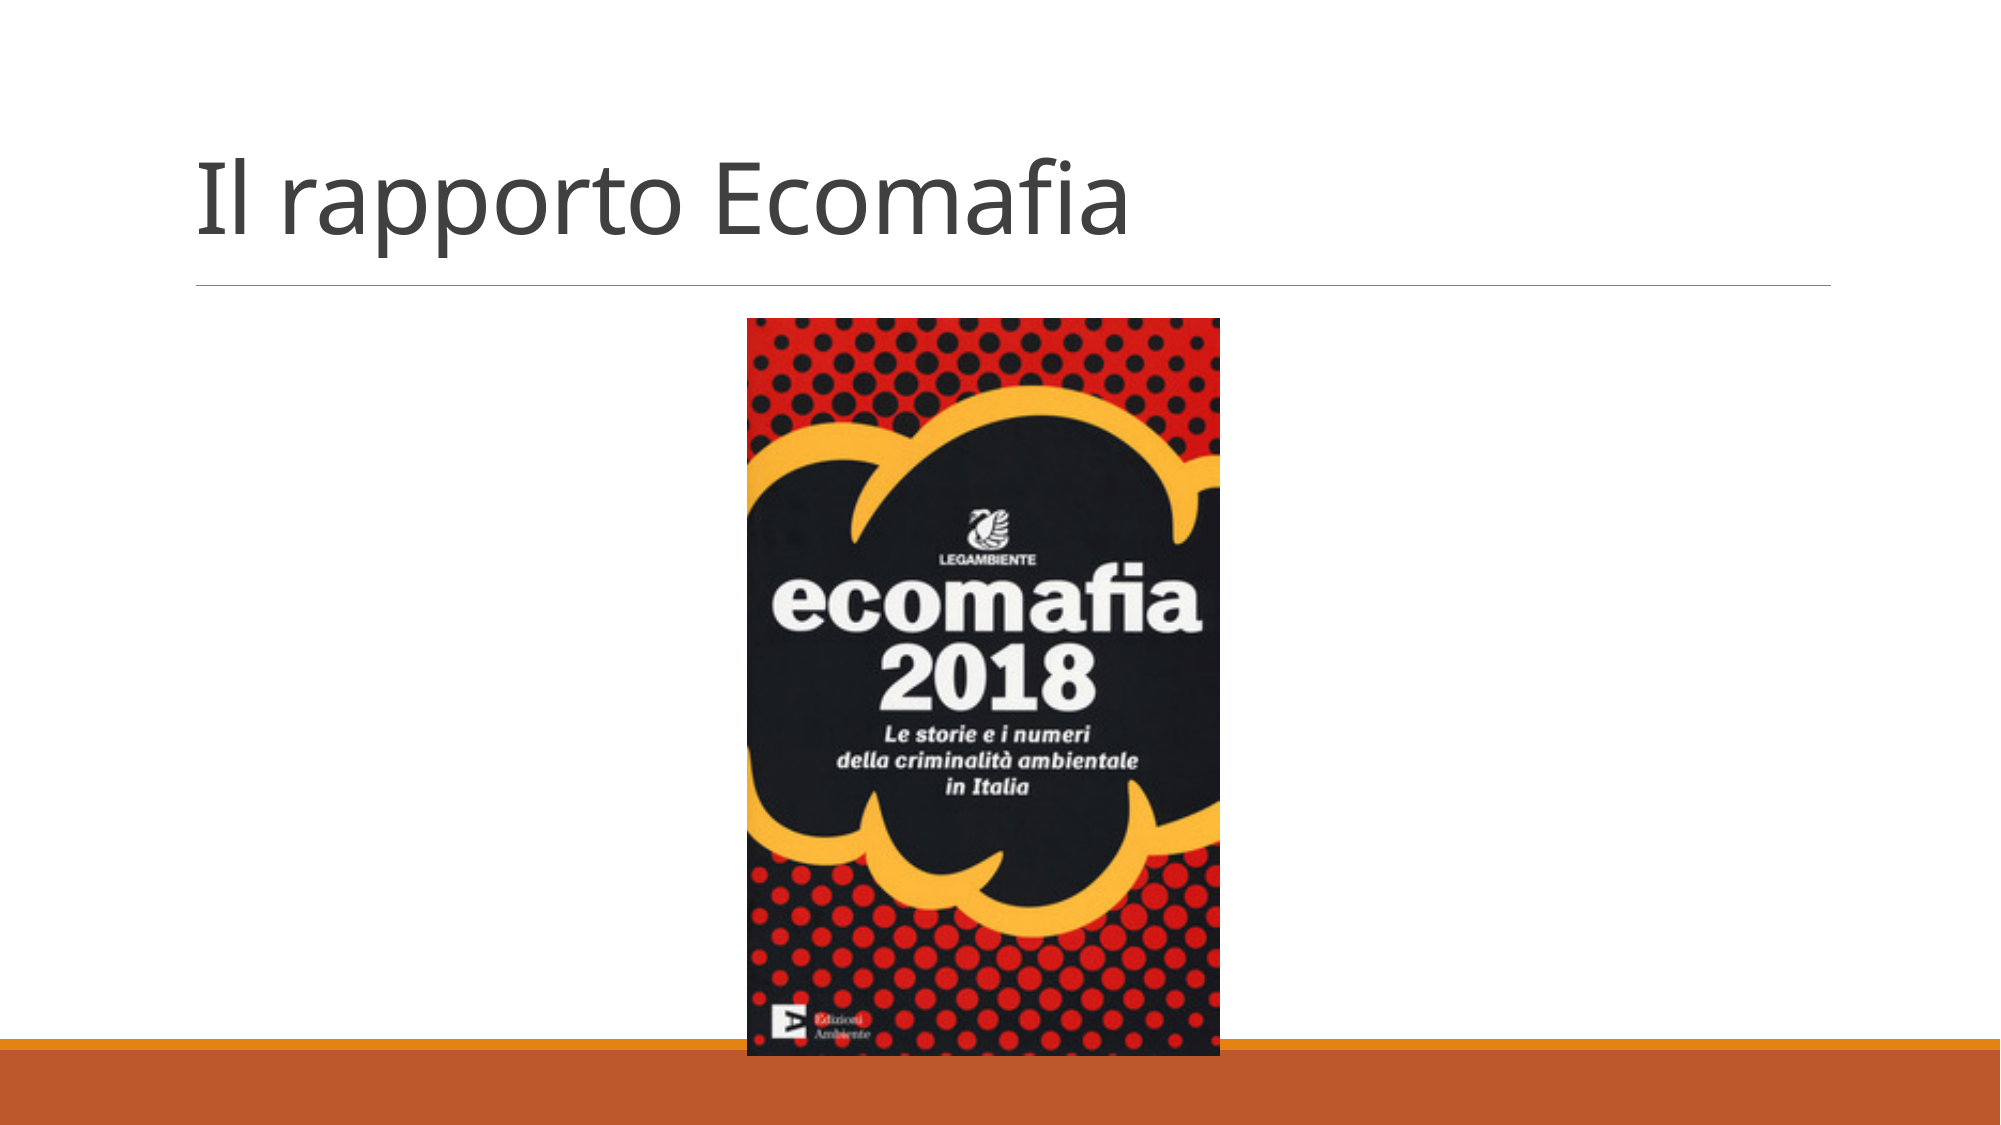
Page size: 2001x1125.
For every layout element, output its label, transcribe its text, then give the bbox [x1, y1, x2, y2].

picture [747, 317, 1220, 1057]
title Il rapporto Ecomafia [180, 33, 1950, 263]
